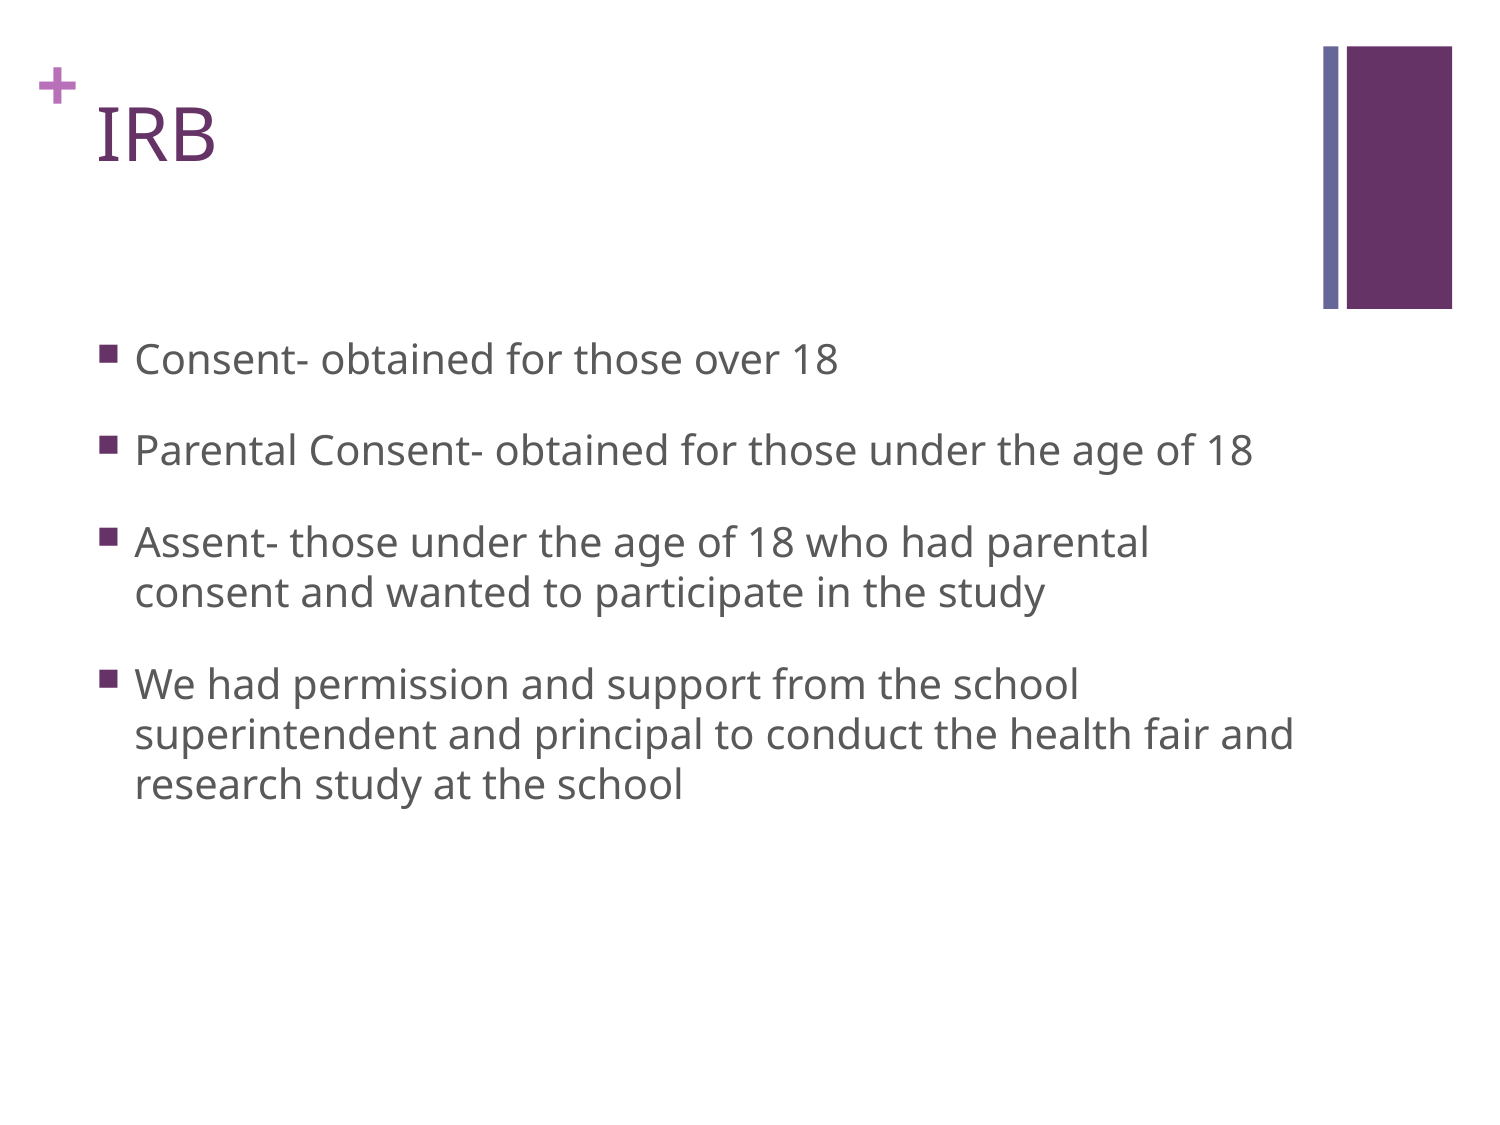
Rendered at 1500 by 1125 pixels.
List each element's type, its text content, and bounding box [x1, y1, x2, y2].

list Consent- obtained for those over 18 Parental Consent- obtained for those under the age of 18 Assent- those under the age of 18 who had parental consent and wanted to participate in the study We had permission and support from the school superintendent and principal to conduct the health fair and research study at the school [81, 324, 1322, 1005]
title IRB [81, 79, 1322, 263]
